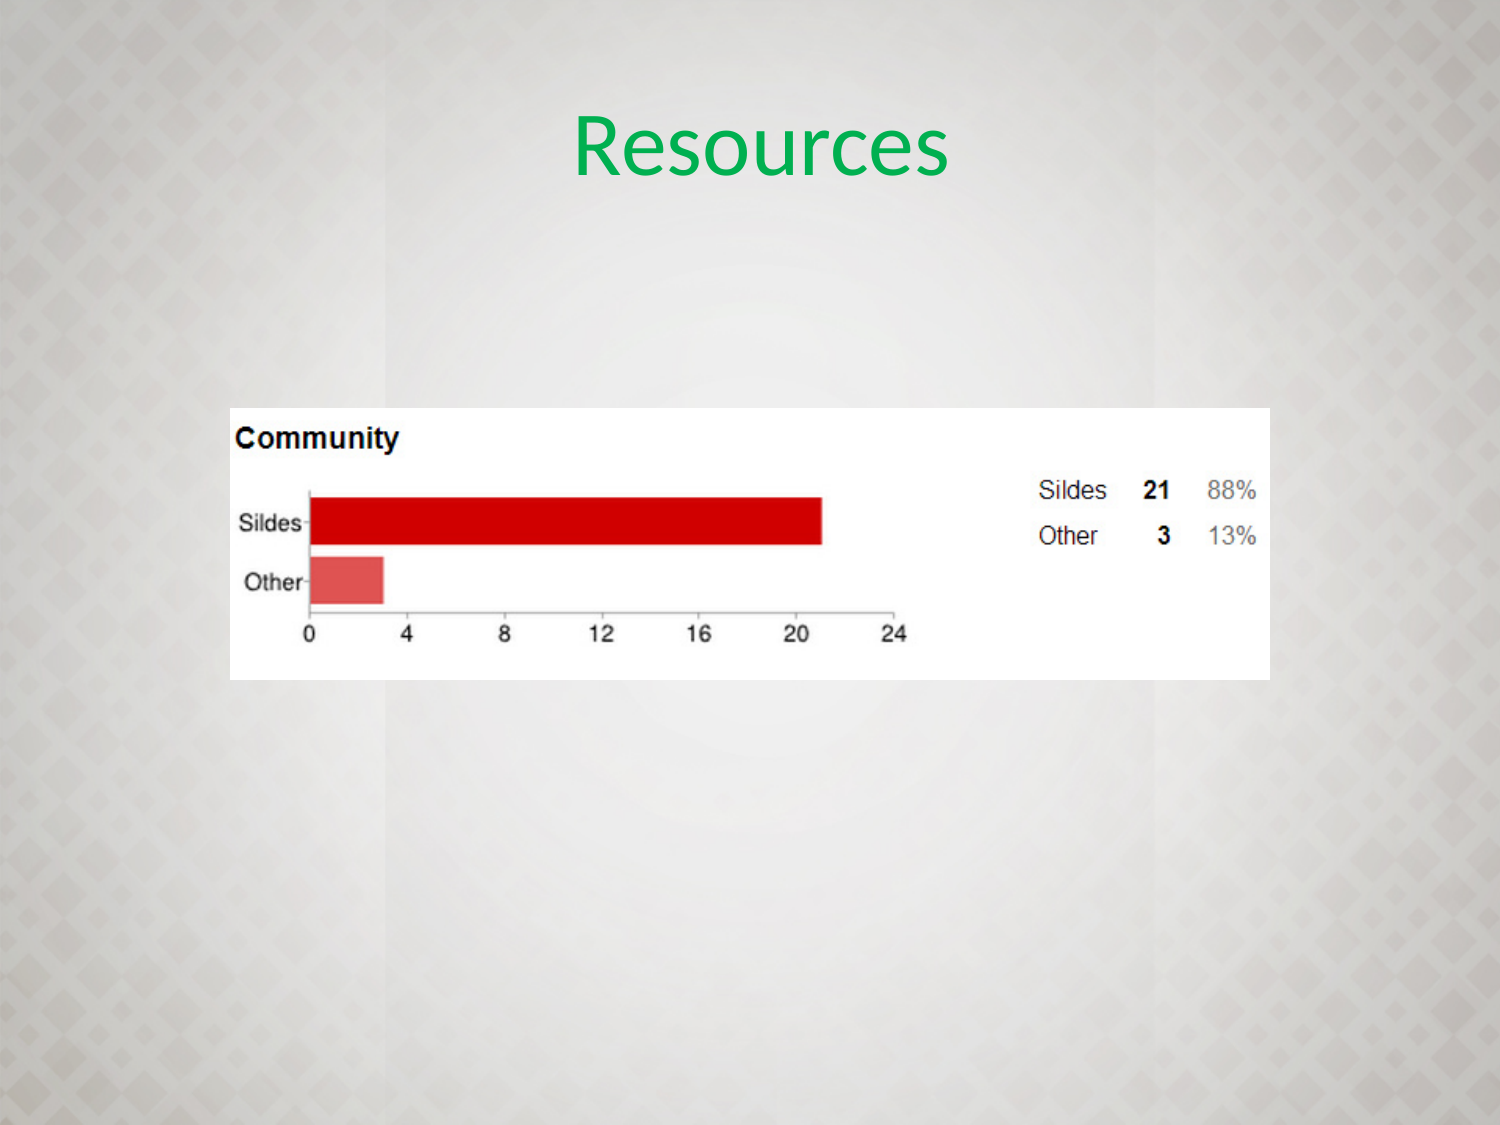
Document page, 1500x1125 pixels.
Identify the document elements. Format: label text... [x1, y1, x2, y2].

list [230, 408, 1270, 680]
picture [0, 0, 1500, 1125]
title Resources [75, 45, 1425, 233]
